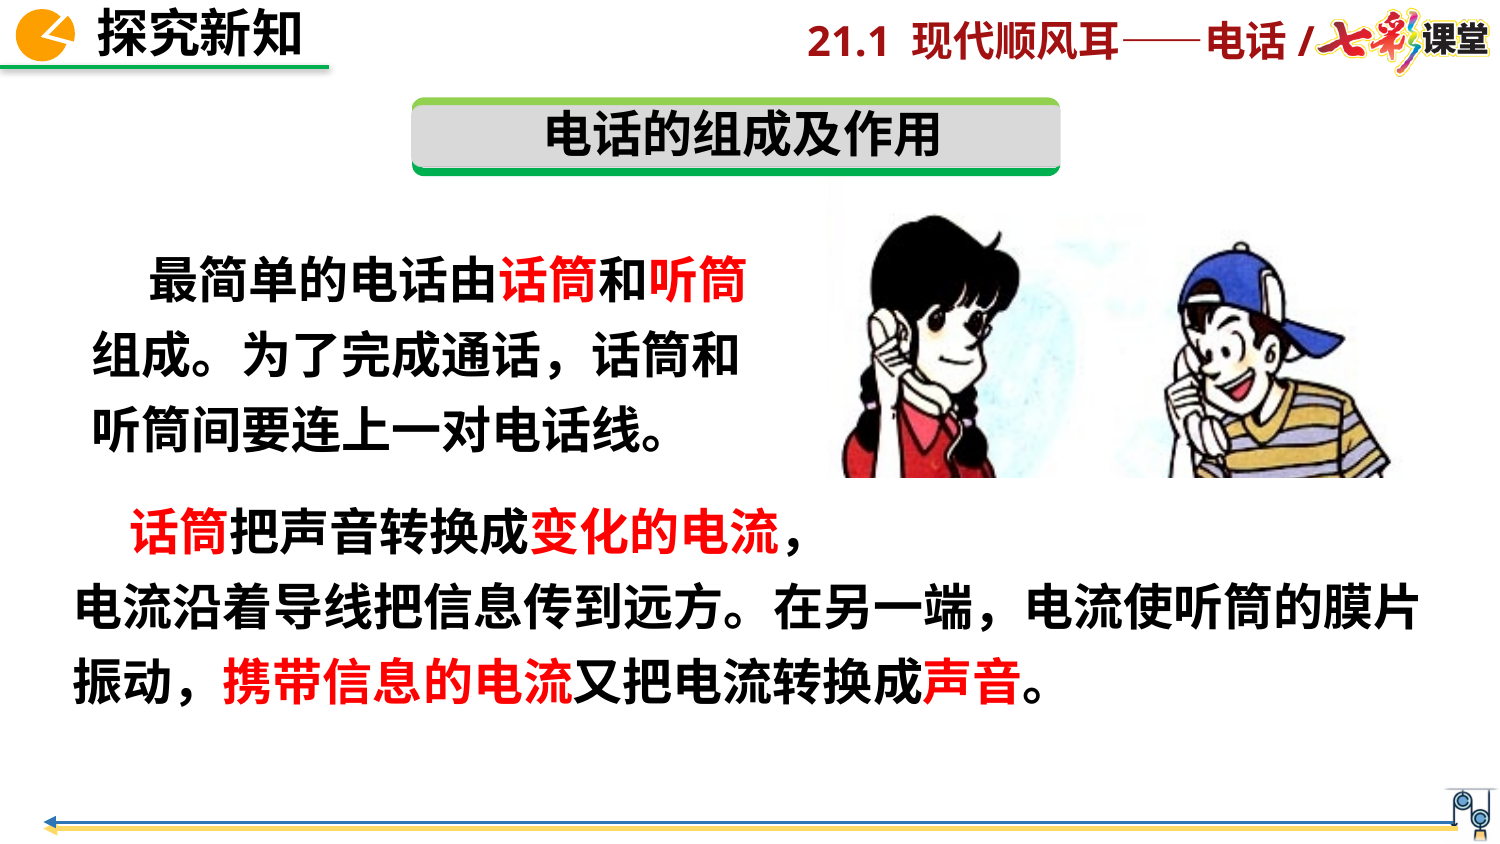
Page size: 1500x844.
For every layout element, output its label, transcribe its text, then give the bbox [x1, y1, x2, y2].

picture [1449, 793, 1493, 836]
text_box 最简单的电话由话筒和听筒组成。为了完成通话，话筒和听筒间要连上一对电话线。 [76, 225, 796, 466]
text_box 话筒把声音转换成变化的电流， 电流沿着导线把信息传到远方。在另一端，电流使听筒的膜片振动，携带信息的电流又把电流转换成声音。 [58, 478, 1486, 718]
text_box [410, 94, 1061, 177]
picture [1313, 7, 1492, 77]
picture [826, 176, 1410, 595]
